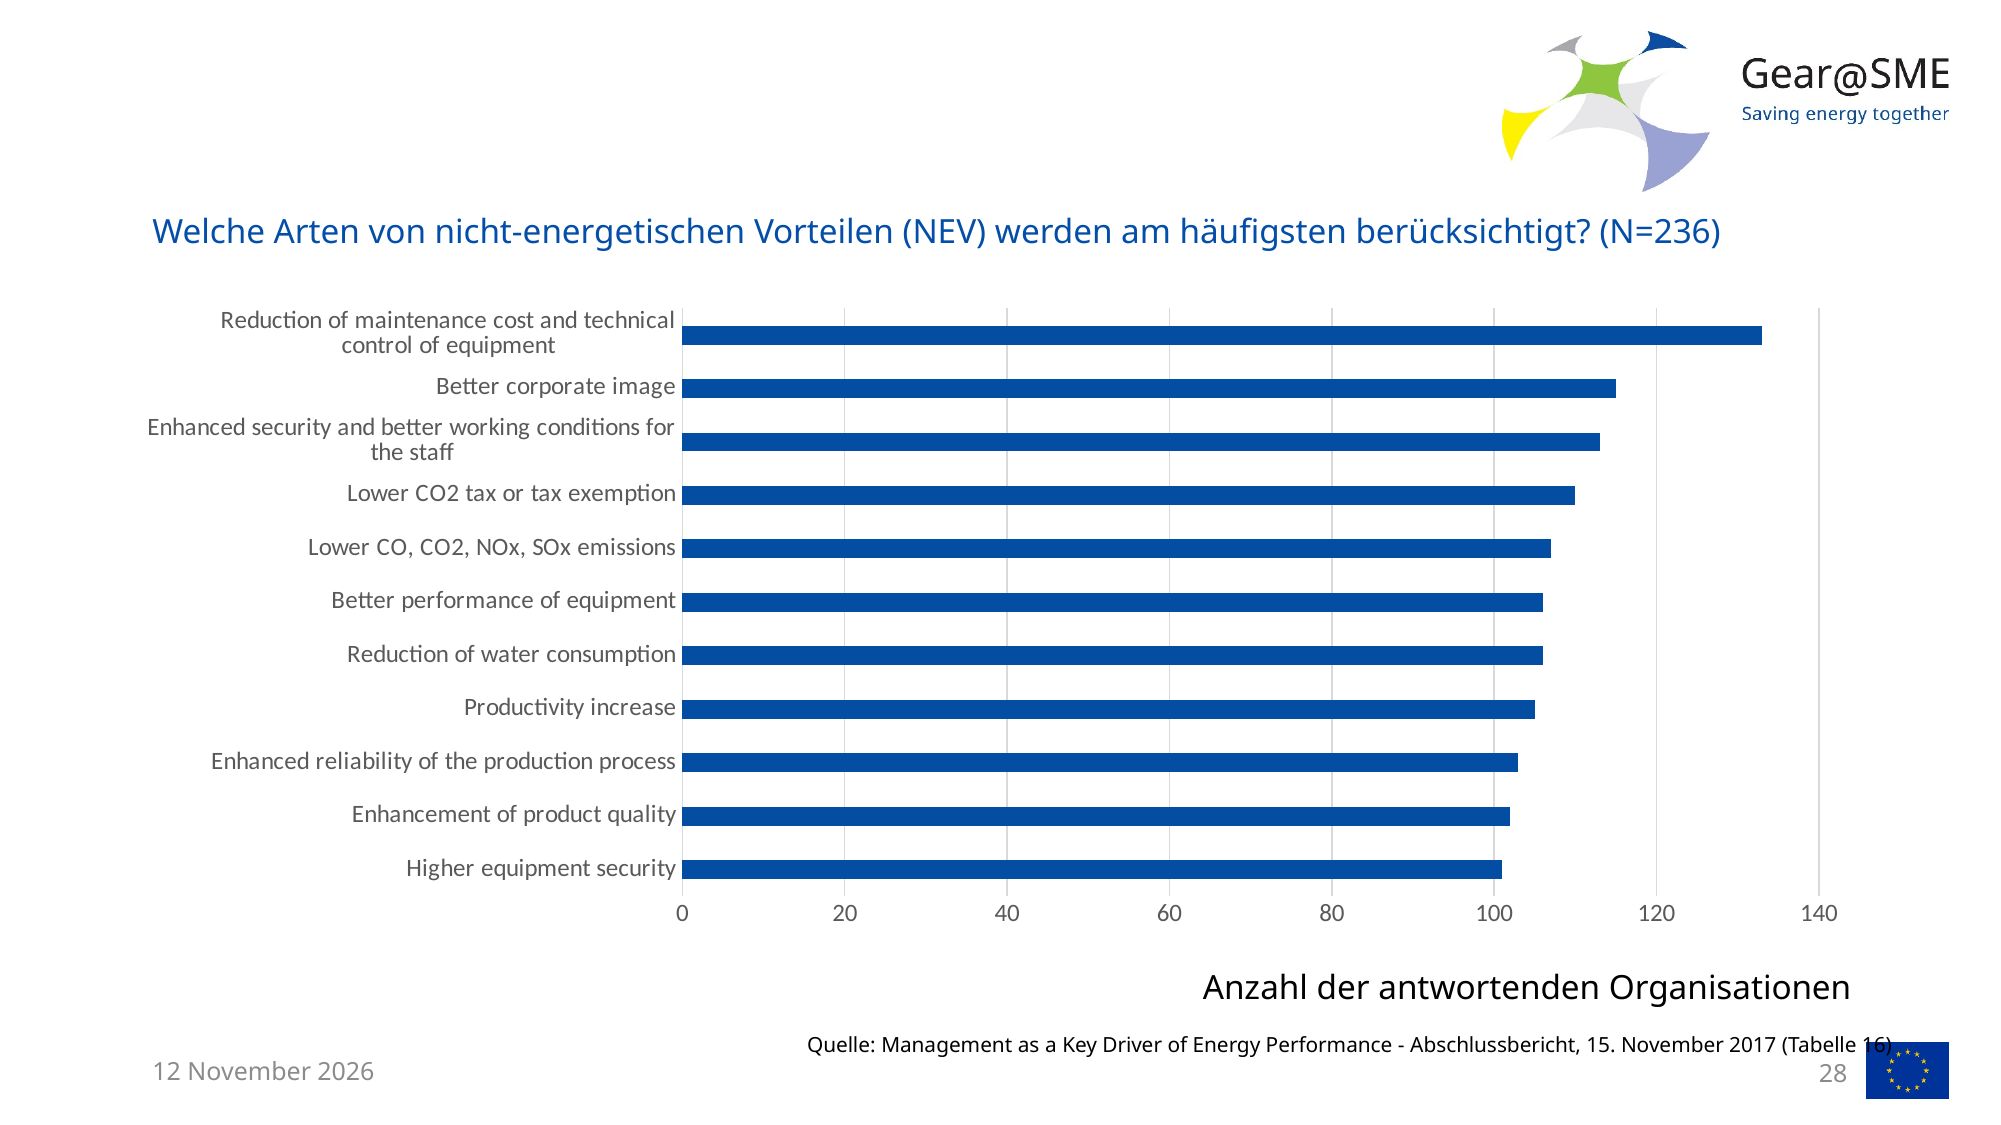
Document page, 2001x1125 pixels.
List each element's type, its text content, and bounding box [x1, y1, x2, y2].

text_box Anzahl der antwortenden Organisationen [1173, 958, 1868, 1014]
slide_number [137, 1042, 588, 1103]
picture [1866, 1042, 1949, 1099]
chart [147, 295, 1873, 941]
title Welche Arten von nicht-energetischen Vorteilen (NEV) werden am häufigsten berücksichtigt? (N=236) [137, 205, 1863, 300]
slide_number 28 [1412, 1065, 1863, 1104]
picture [1502, 31, 1949, 192]
text_box Quelle: Management as a Key Driver of Energy Performance - Abschlussbericht, 15. November 2017 (Tabelle 16) [792, 1024, 1907, 1065]
